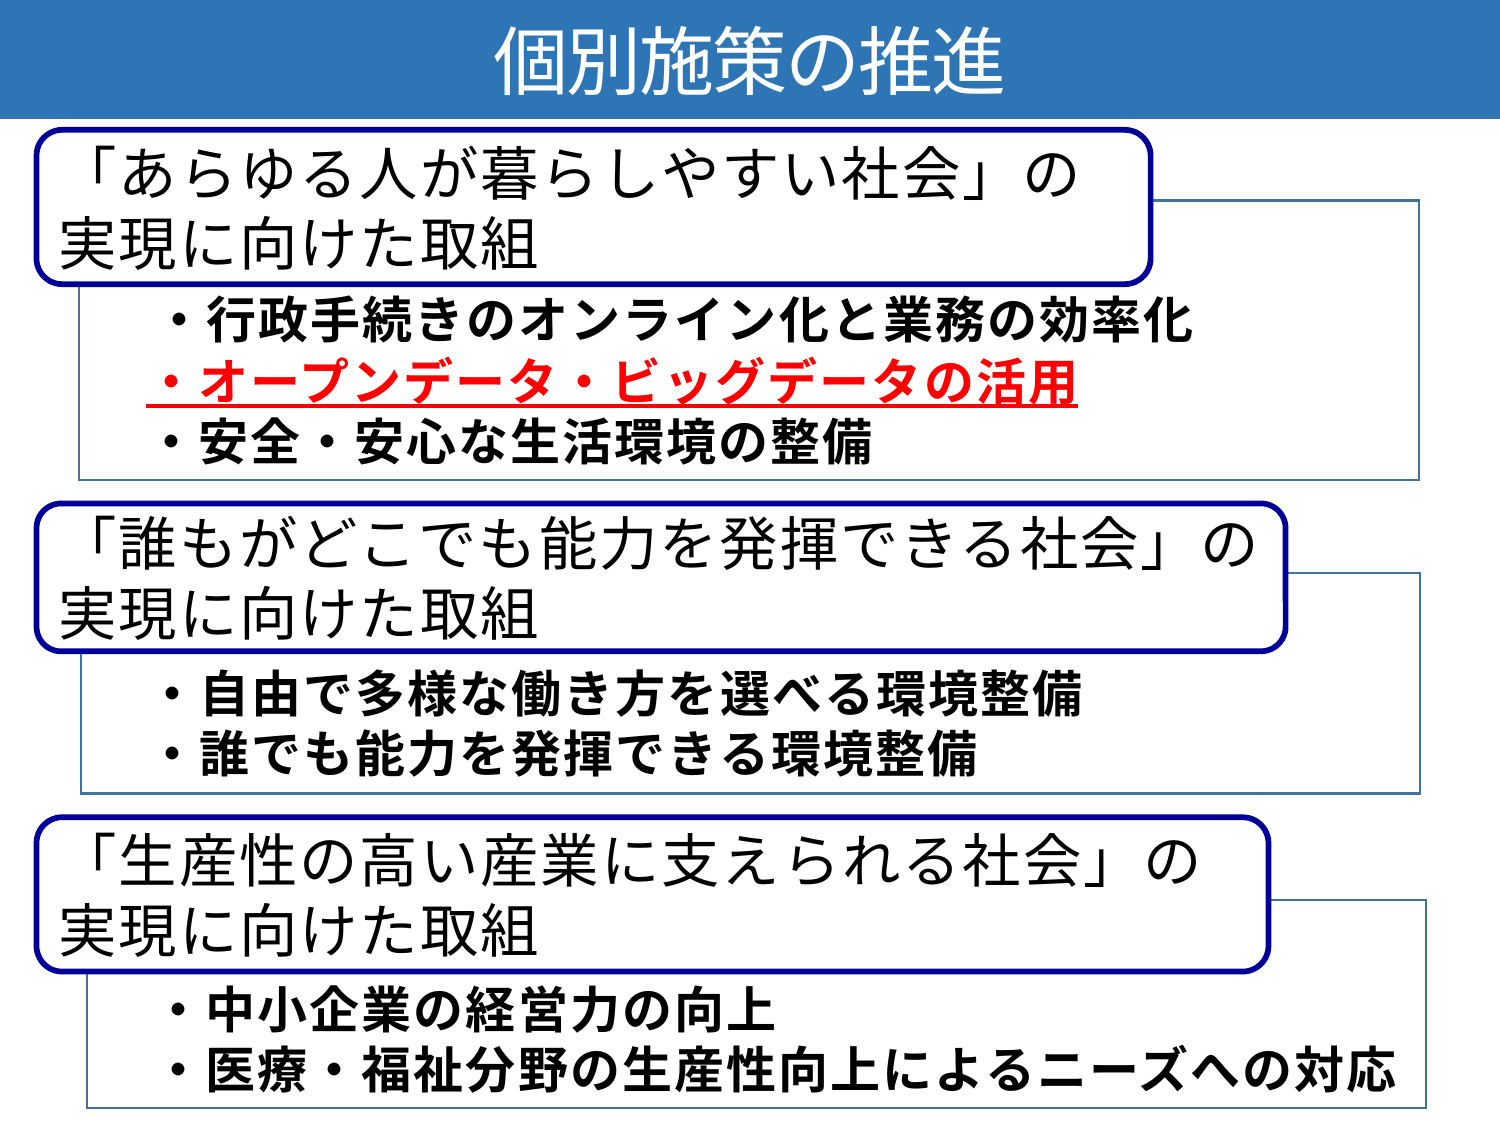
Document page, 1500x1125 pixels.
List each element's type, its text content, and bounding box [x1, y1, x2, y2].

text_box 「あらゆる人が暮らしやすい社会」の実現に向けた取組 [35, 128, 1152, 286]
text_box ・行政手続きのオンライン化と業務の効率化 ・オープンデータ・ビッグデータの活用 ・安全・安心な生活環境の整備 [78, 199, 1420, 481]
text_box ・中小企業の経営力の向上 ・医療・福祉分野の生産性向上によるニーズへの対応 [86, 899, 1427, 1109]
text_box ・自由で多様な働き方を選べる環境整備 ・誰でも能力を発揮できる環境整備 [80, 572, 1421, 795]
text_box 「誰もがどこでも能力を発揮できる社会」の実現に向けた取組 [35, 502, 1287, 653]
text_box 個別施策の推進 [0, 0, 1500, 119]
text_box 「生産性の高い産業に支えられる社会」の実現に向けた取組 [35, 816, 1270, 973]
